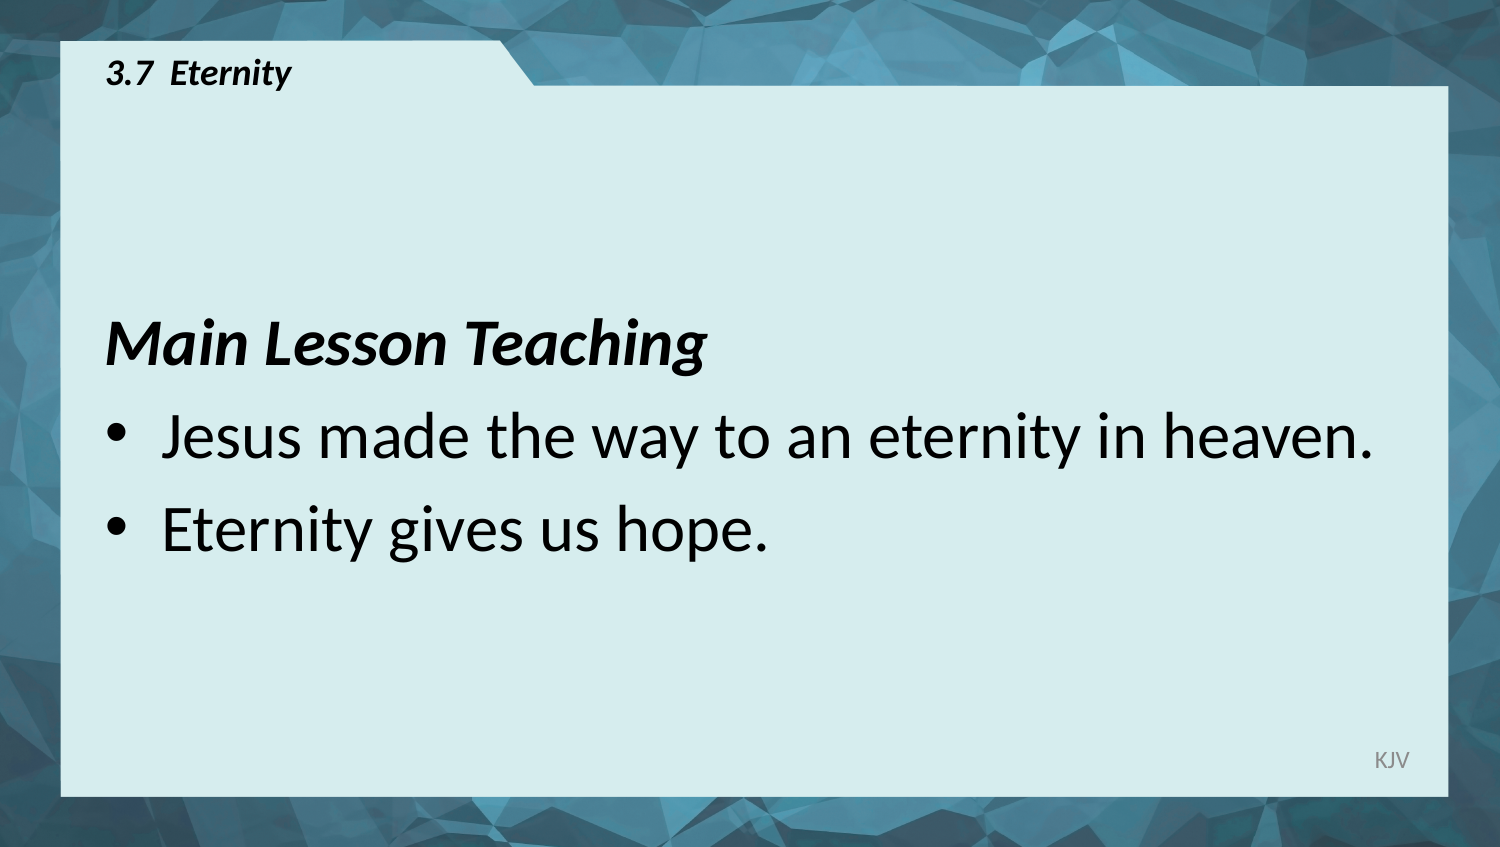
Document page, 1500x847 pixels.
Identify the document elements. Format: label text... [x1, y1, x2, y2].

picture [0, 0, 1500, 847]
title 3.7 Eternity [89, 33, 1420, 108]
list Main Lesson Teaching Jesus made the way to an eternity in heaven. Eternity gives us hope. [89, 141, 1403, 722]
footer KJV [950, 736, 1425, 782]
